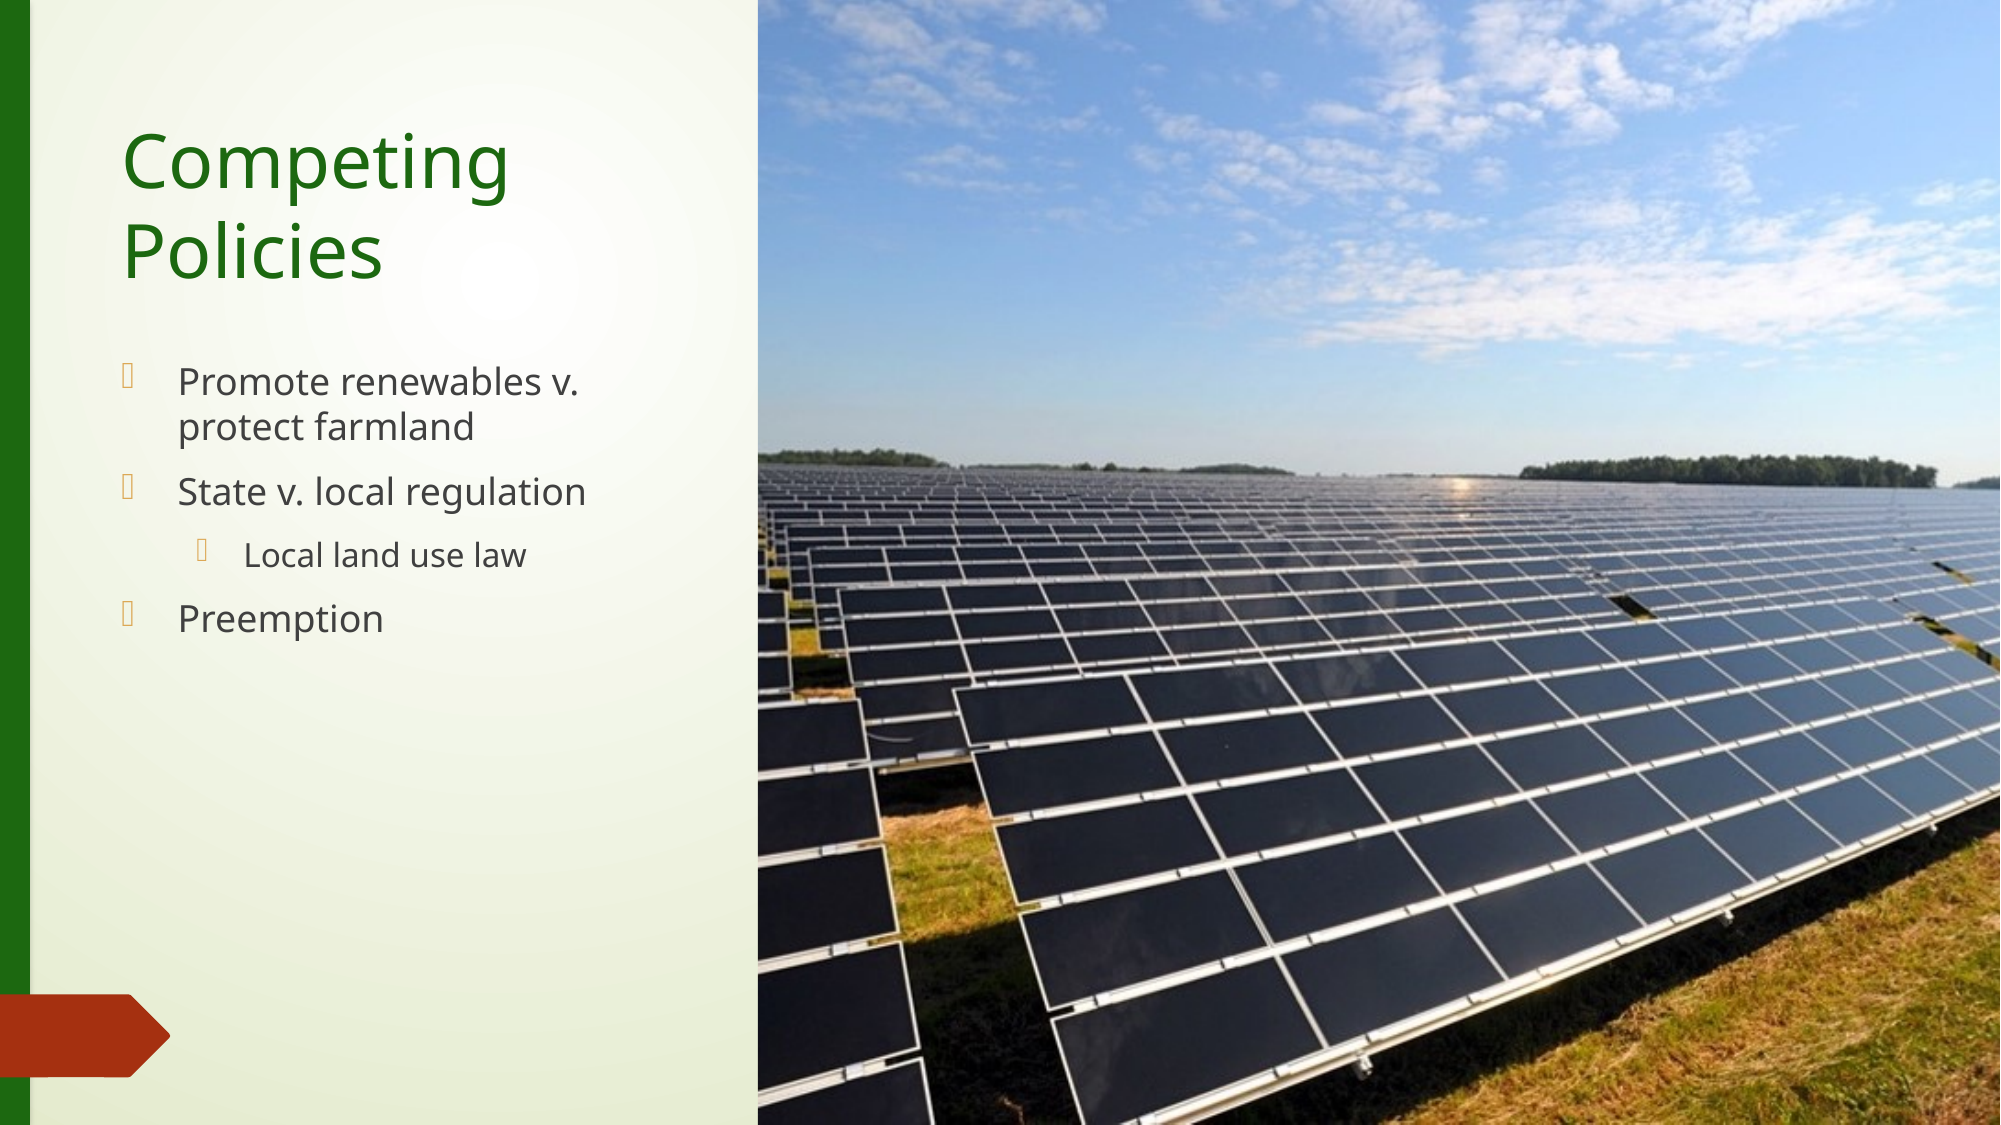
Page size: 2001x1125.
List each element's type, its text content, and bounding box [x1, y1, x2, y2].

picture [757, 0, 2000, 1125]
text_box [0, 1079, 31, 1125]
text_box [0, 992, 172, 1079]
text_box [0, 0, 31, 992]
title Competing Policies [106, 105, 706, 313]
text_box [31, 0, 757, 1125]
list Promote renewables v. protect farmland State v. local regulation Local land use law Preemption [106, 350, 706, 967]
